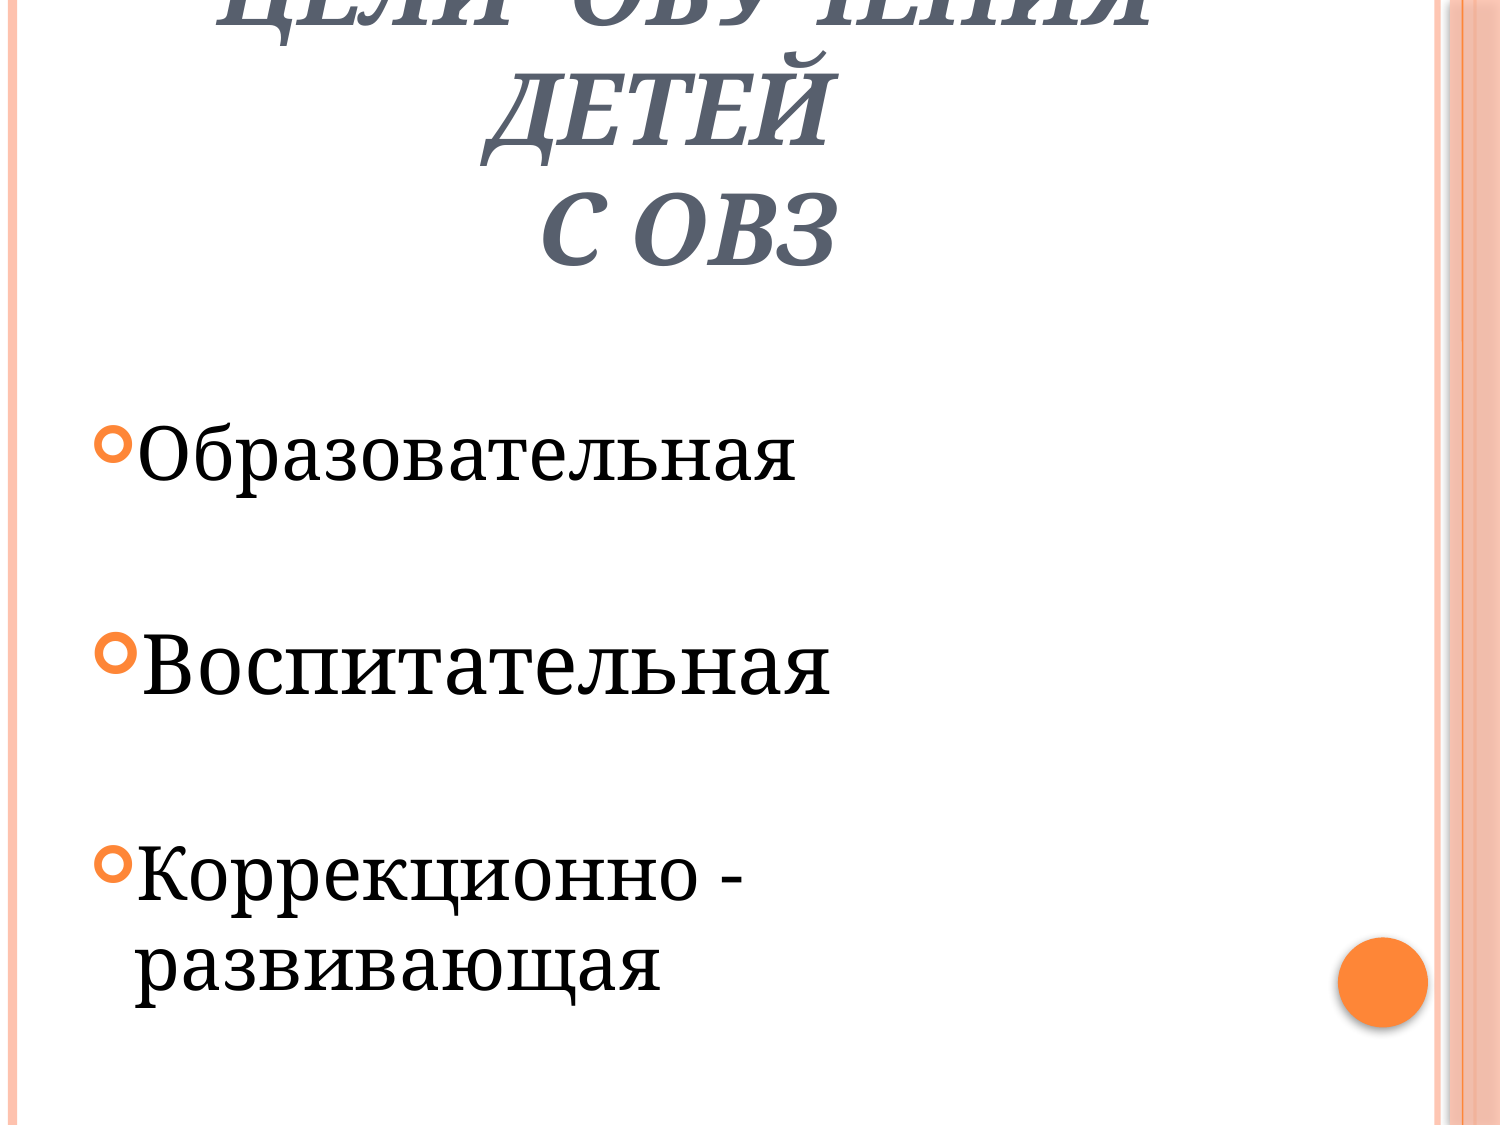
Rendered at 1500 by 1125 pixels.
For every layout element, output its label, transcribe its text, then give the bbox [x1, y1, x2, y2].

list Образовательная Воспитательная Коррекционно - развивающая [75, 398, 1300, 1062]
title Цели обучения детей с ОВЗ [75, 45, 1300, 293]
